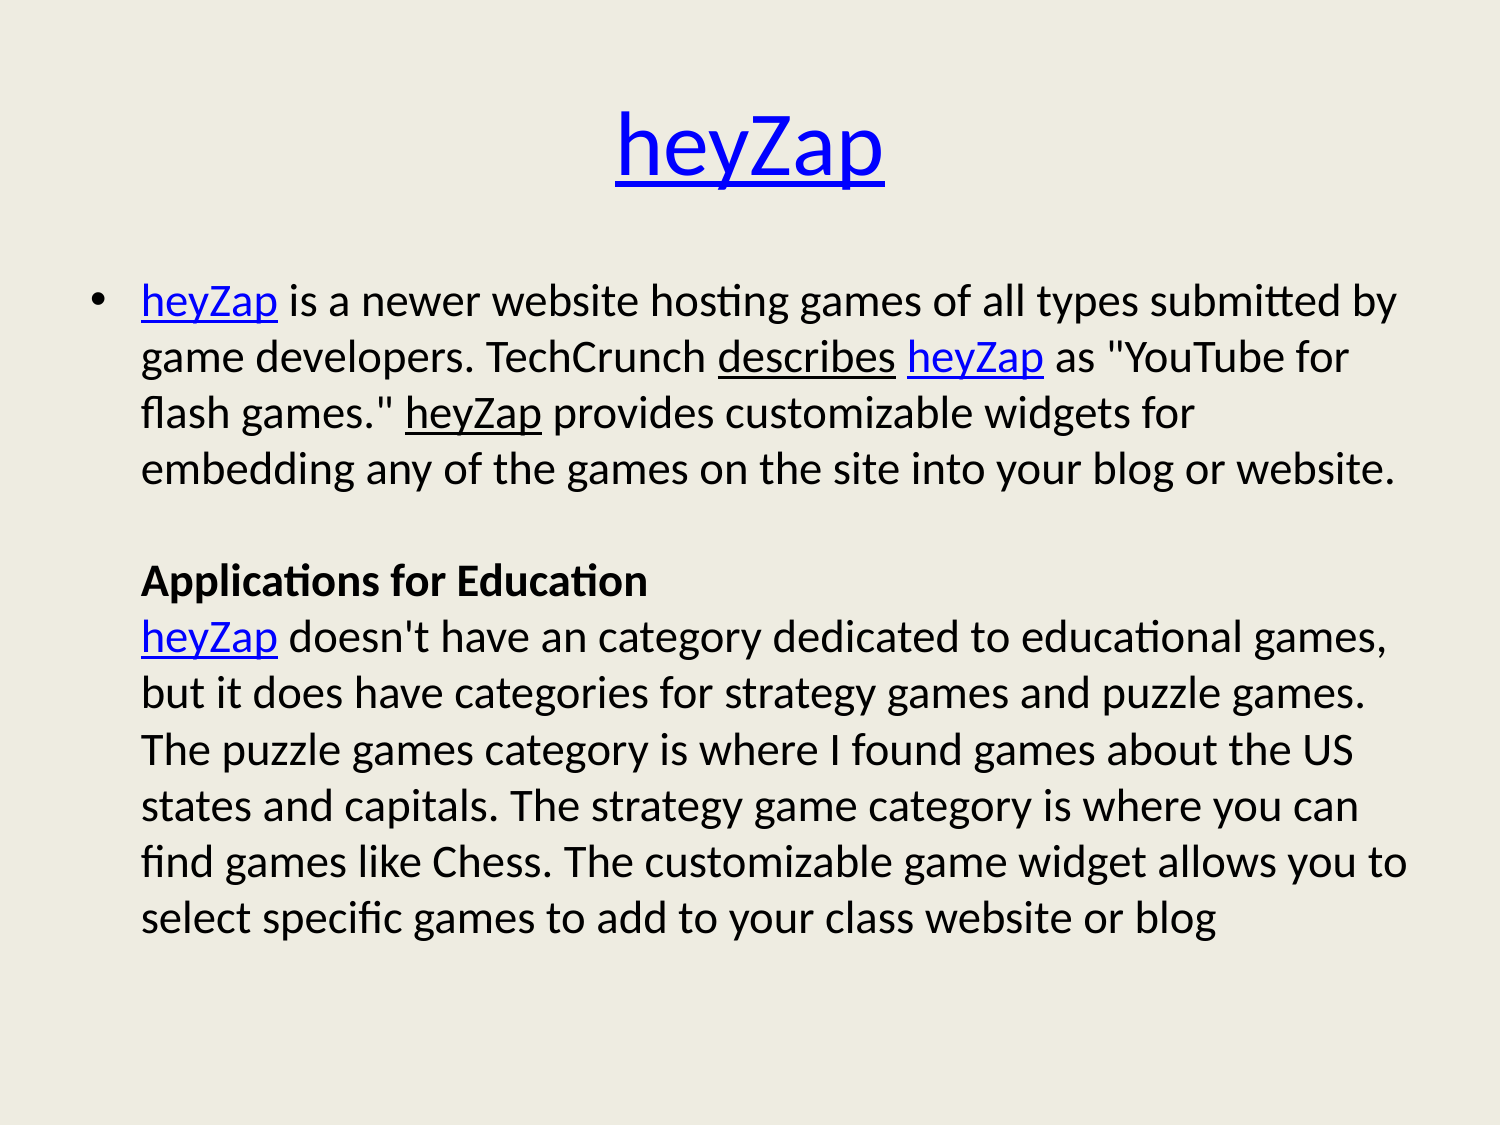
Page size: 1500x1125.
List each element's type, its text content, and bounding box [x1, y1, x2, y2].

title heyZap [75, 45, 1425, 233]
list heyZap is a newer website hosting games of all types submitted by game developers. TechCrunch describes heyZap as "YouTube for flash games." heyZap provides customizable widgets for embedding any of the games on the site into your blog or website. Applications for Education heyZap doesn't have an category dedicated to educational games, but it does have categories for strategy games and puzzle games. The puzzle games category is where I found games about the US states and capitals. The strategy game category is where you can find games like Chess. The customizable game widget allows you to select specific games to add to your class website or blog [75, 262, 1425, 1005]
